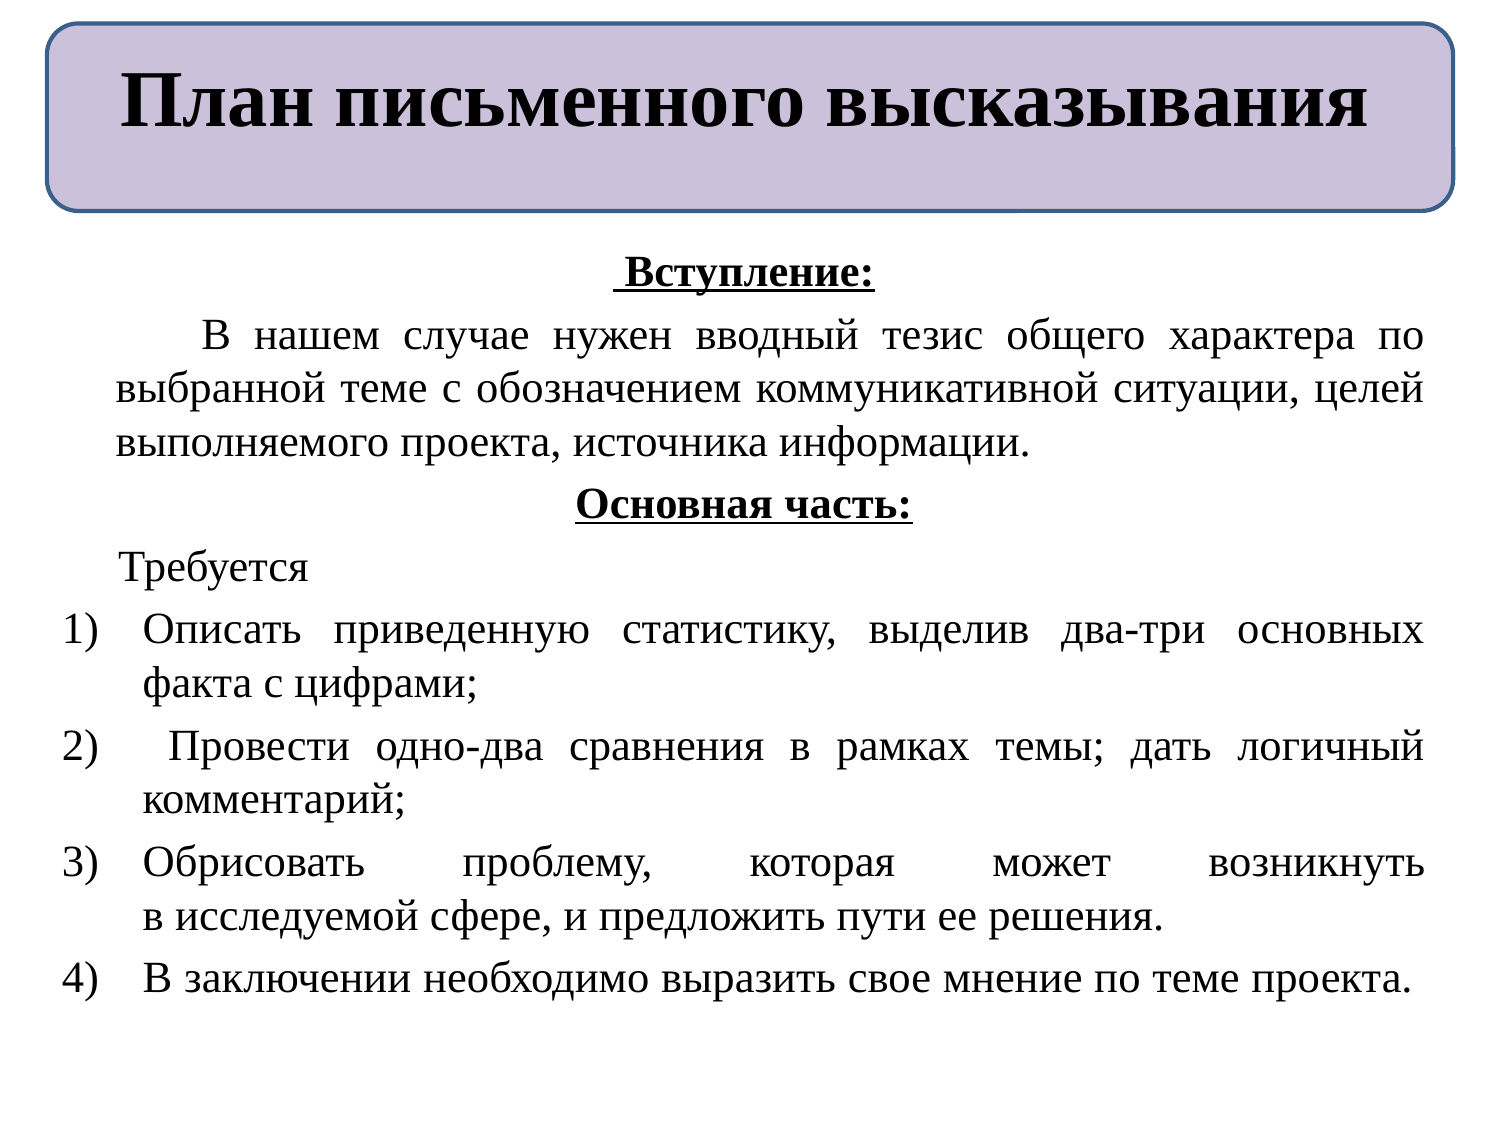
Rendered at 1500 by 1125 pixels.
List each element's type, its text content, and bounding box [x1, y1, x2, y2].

title План письменного высказывания [70, 0, 1421, 188]
text_box [44, 21, 1456, 214]
list Вступление: В нашем случае нужен вводный тезис общего характера по выбранной теме с обозначением коммуникативной ситуации, целей выполняемого проекта, источника информации. Основная часть: Требуется Описать приведенную статистику, выделив два-три основных факта с цифрами; Провести одно-два сравнения в рамках темы; дать логичный комментарий; Обрисовать проблему, которая может возникнуть в исследуемой сфере, и предложить пути ее решения. В заключении необходимо выразить свое мнение по теме проекта. [46, 234, 1442, 1067]
